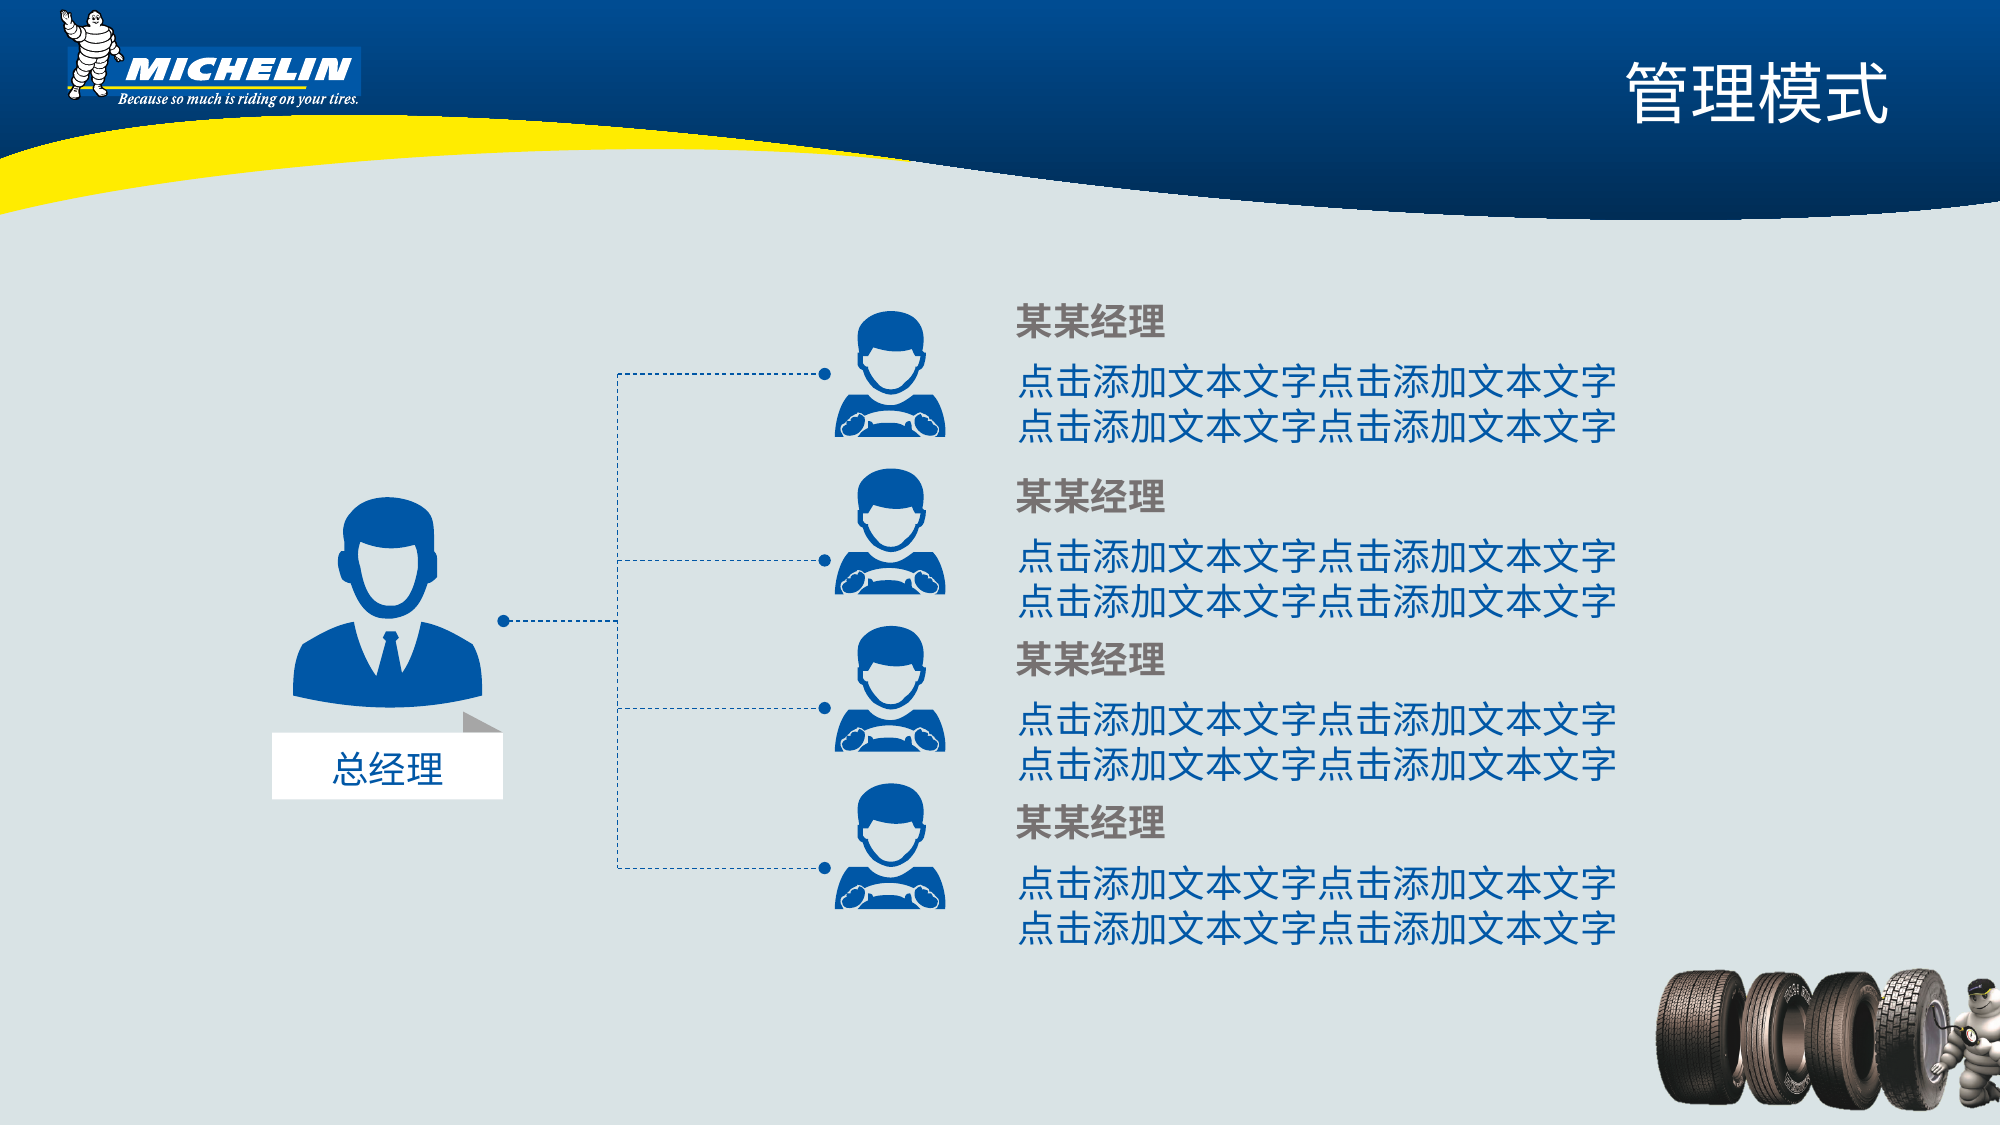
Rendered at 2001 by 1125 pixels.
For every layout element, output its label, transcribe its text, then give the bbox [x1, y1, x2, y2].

text_box [834, 709, 946, 752]
text_box [834, 394, 946, 437]
text_box 某某经理 [1000, 628, 1181, 689]
text_box 某某经理 [1000, 290, 1181, 351]
text_box 管理模式 [1608, 44, 1906, 140]
picture [1637, 947, 2000, 1125]
text_box [857, 468, 926, 553]
text_box [834, 552, 946, 595]
text_box [857, 783, 926, 867]
text_box [857, 311, 926, 395]
text_box 某某经理 [1000, 465, 1181, 525]
text_box 点击添加文本文字点击添加文本文字 点击添加文本文字点击添加文本文字 [1003, 689, 1633, 794]
text_box [337, 497, 438, 619]
text_box [462, 709, 504, 734]
text_box 点击添加文本文字点击添加文本文字 点击添加文本文字点击添加文本文字 [1003, 852, 1633, 958]
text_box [272, 732, 503, 800]
text_box [293, 621, 483, 708]
text_box [857, 625, 926, 710]
text_box 点击添加文本文字点击添加文本文字 点击添加文本文字点击添加文本文字 [1003, 350, 1633, 456]
text_box 点击添加文本文字点击添加文本文字 点击添加文本文字点击添加文本文字 [1003, 525, 1633, 631]
text_box [834, 866, 946, 910]
text_box 某某经理 [1000, 792, 1181, 852]
